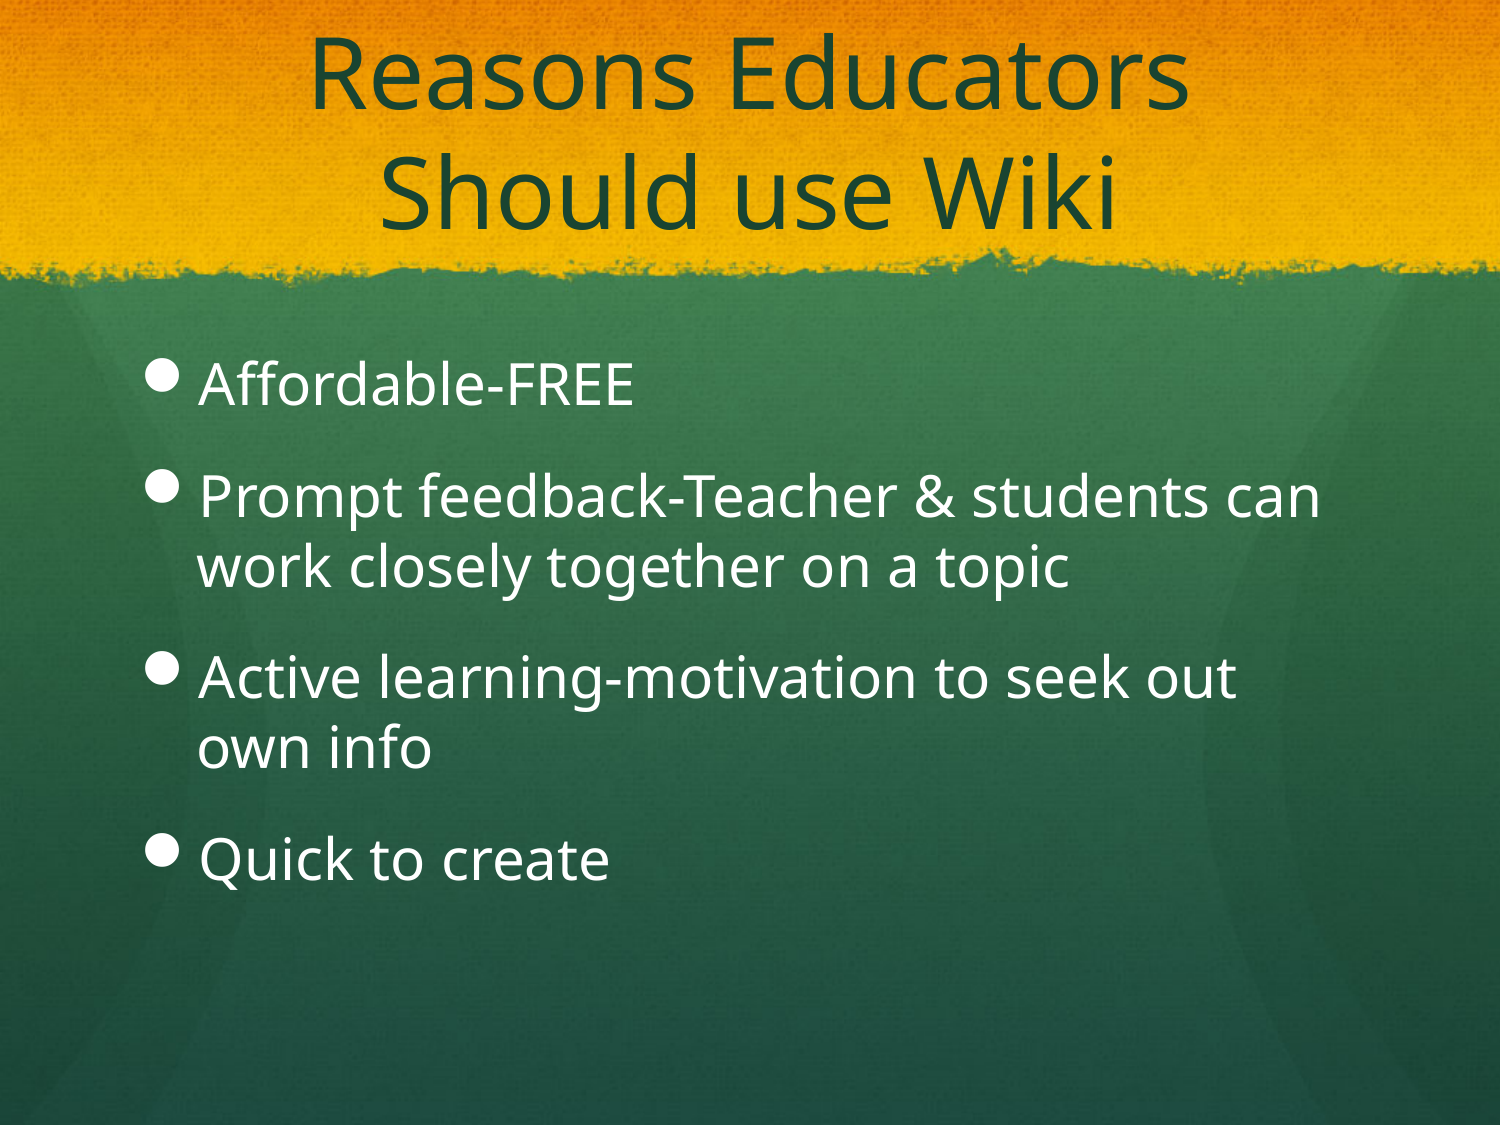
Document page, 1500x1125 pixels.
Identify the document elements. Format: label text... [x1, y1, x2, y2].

list Affordable-FREE Prompt feedback-Teacher & students can work closely together on a topic Active learning-motivation to seek out own info Quick to create [125, 339, 1375, 1026]
title Reasons Educators Should use Wiki [125, 13, 1375, 246]
picture [0, 0, 1500, 1125]
